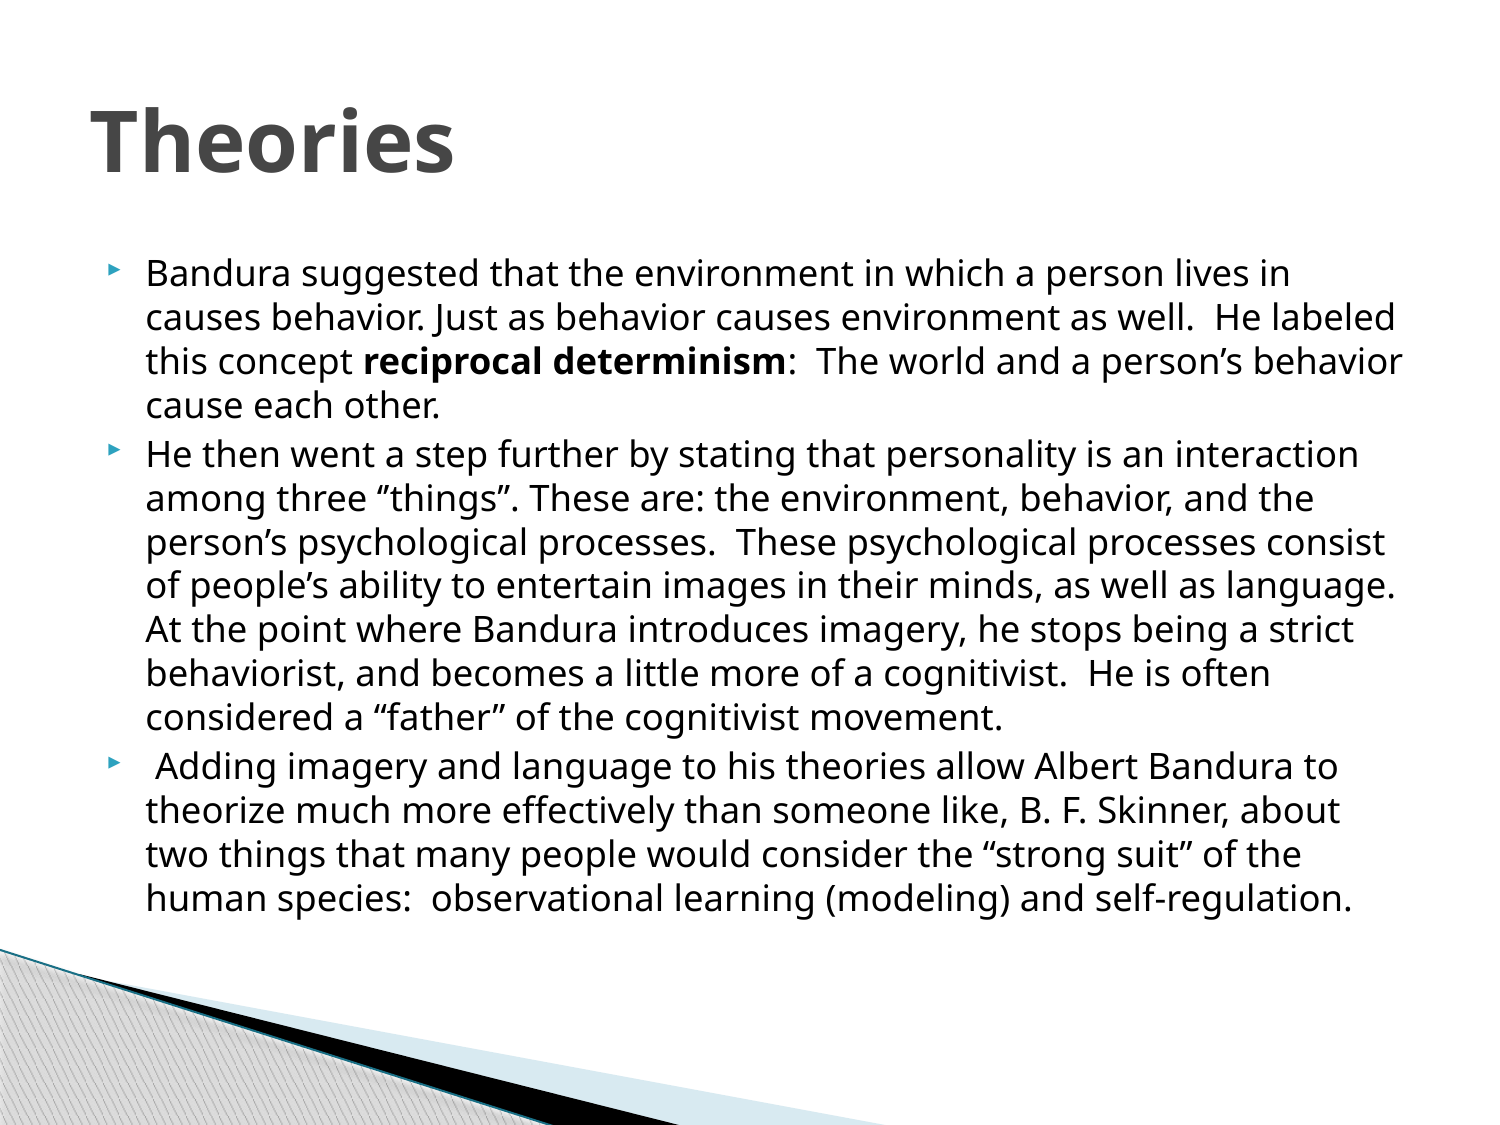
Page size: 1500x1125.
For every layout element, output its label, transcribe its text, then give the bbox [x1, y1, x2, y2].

list Bandura suggested that the environment in which a person lives in causes behavior. Just as behavior causes environment as well. He labeled this concept reciprocal determinism: The world and a person’s behavior cause each other. He then went a step further by stating that personality is an interaction among three ‘’things’’. These are: the environment, behavior, and the person’s psychological processes. These psychological processes consist of people’s ability to entertain images in their minds, as well as language. At the point where Bandura introduces imagery, he stops being a strict behaviorist, and becomes a little more of a cognitivist. He is often considered a “father” of the cognitivist movement. Adding imagery and language to his theories allow Albert Bandura to theorize much more effectively than someone like, B. F. Skinner, about two things that many people would consider the “strong suit” of the human species: observational learning (modeling) and self-regulation. [75, 243, 1425, 986]
title Theories [75, 45, 1425, 233]
